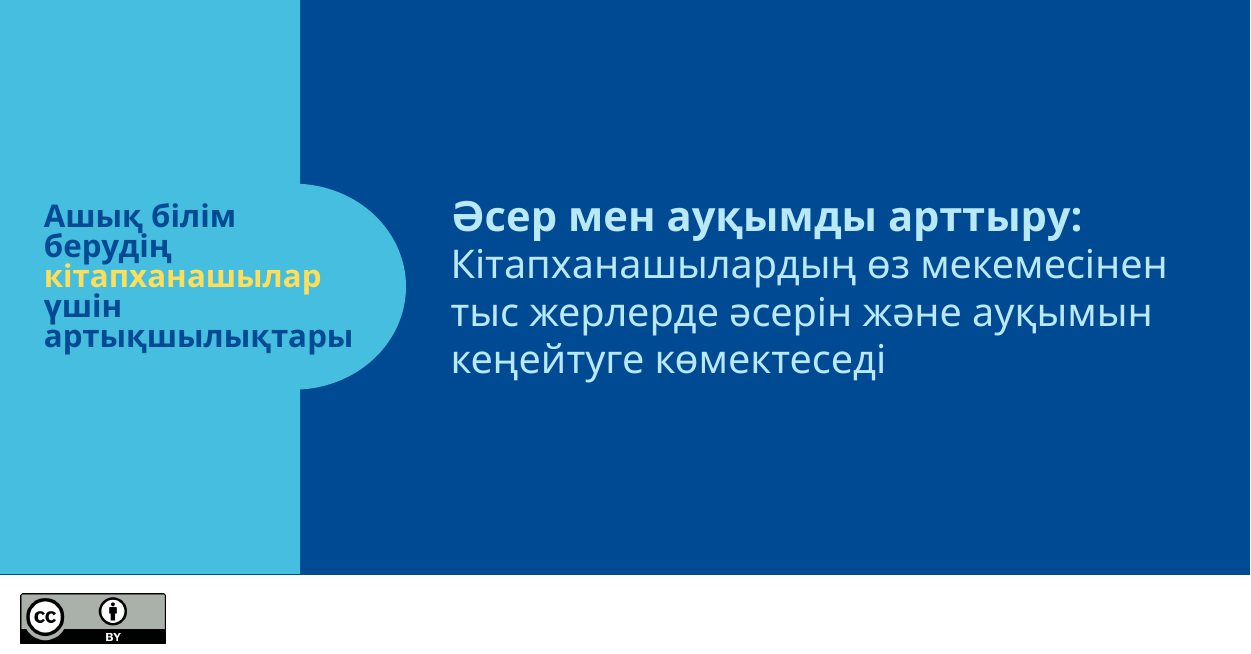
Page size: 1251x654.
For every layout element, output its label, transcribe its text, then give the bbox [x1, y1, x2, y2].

text_box [222, 366, 366, 390]
text_box [0, 582, 1250, 654]
text_box [252, 183, 336, 191]
text_box Ашық білім берудің кітапханашылар үшін артықшылықтары [31, 191, 373, 366]
text_box [0, 0, 301, 574]
text_box [373, 213, 407, 360]
text_box Әсер мен ауқымды арттыру: Кітапханашылардың өз мекемесінен тыс жерлерде әсерін және ауқымын кеңейтуге көмектеседі [438, 177, 1201, 394]
picture [20, 592, 166, 645]
